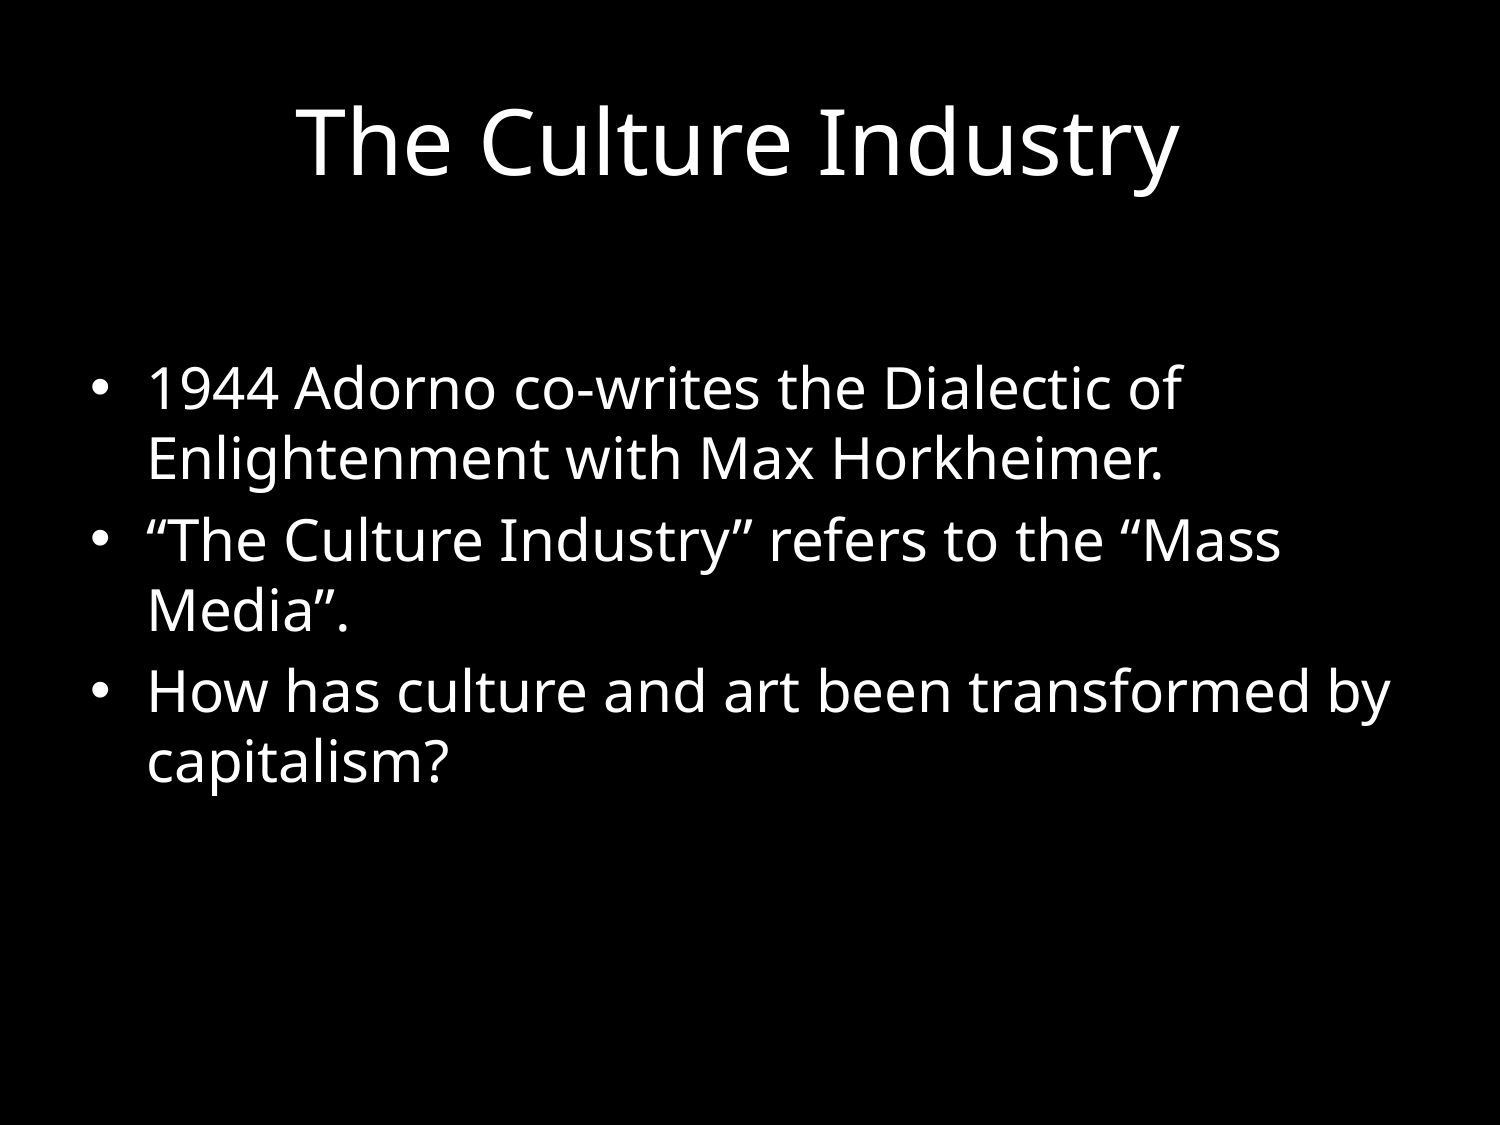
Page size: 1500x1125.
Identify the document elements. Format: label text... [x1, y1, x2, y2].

list 1944 Adorno co-writes the Dialectic of Enlightenment with Max Horkheimer. “The Culture Industry” refers to the “Mass Media”. How has culture and art been transformed by capitalism? [75, 262, 1425, 1005]
title The Culture Industry [75, 45, 1425, 233]
